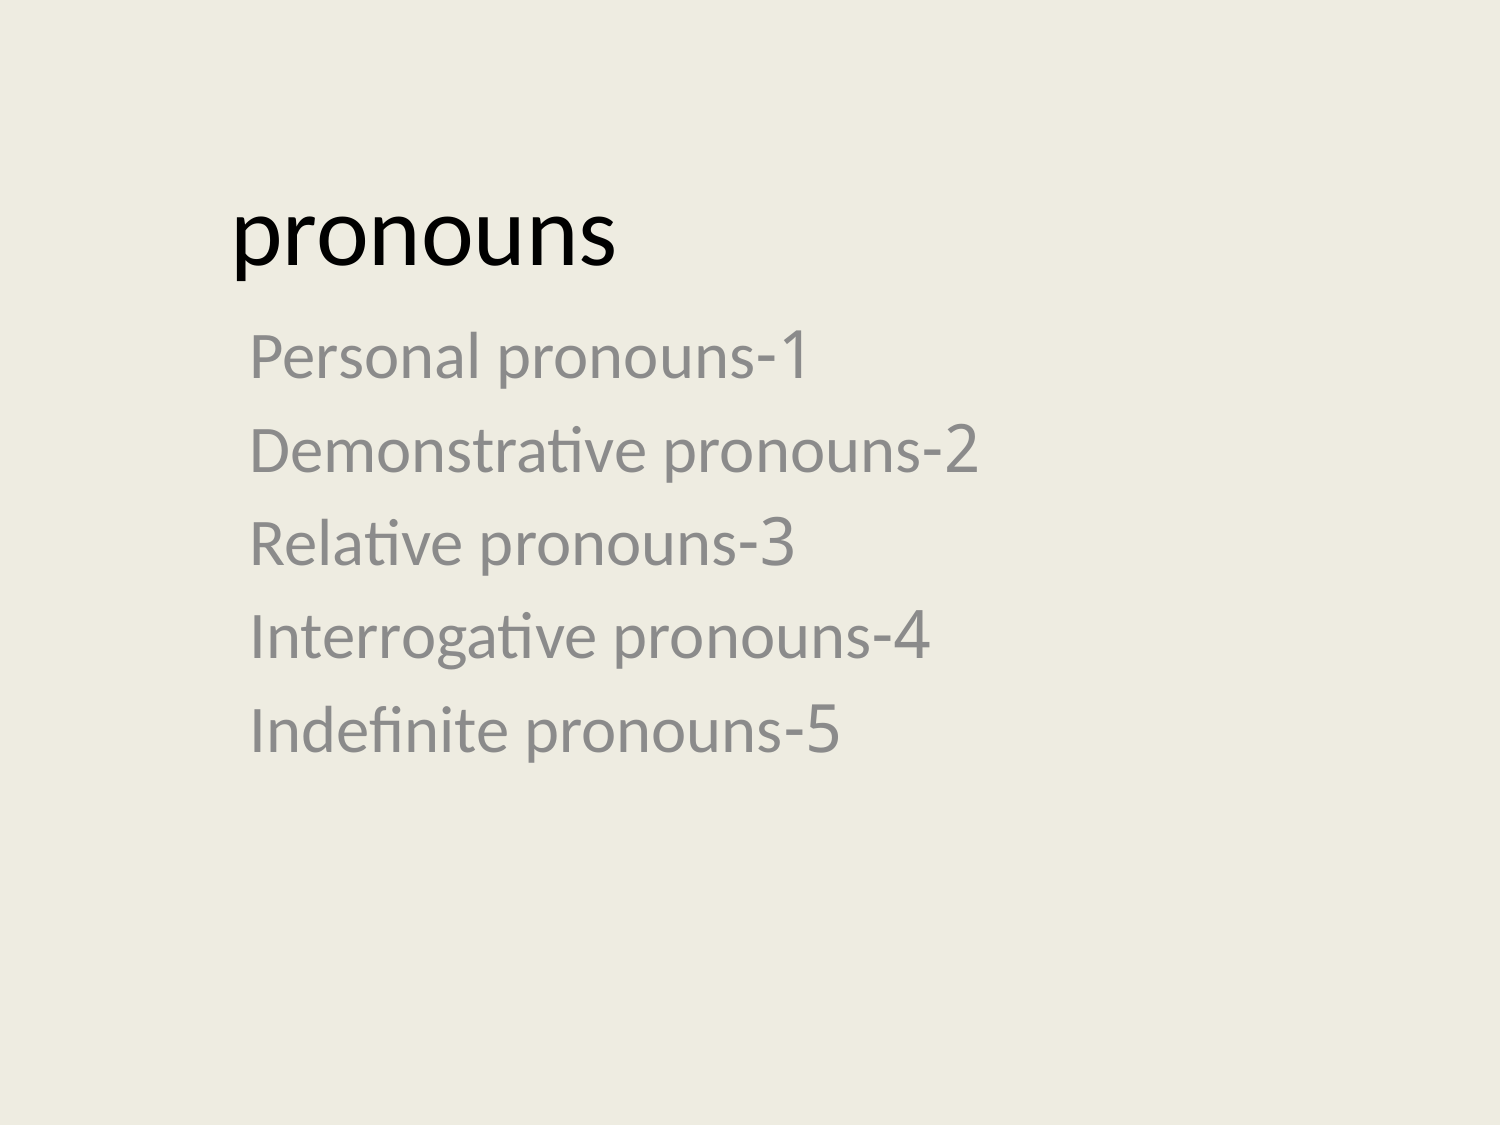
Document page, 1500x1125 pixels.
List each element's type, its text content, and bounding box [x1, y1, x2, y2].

subtitle 1-Personal pronouns 2-Demonstrative pronouns 3-Relative pronouns 4-Interrogative pronouns 5-Indefinite pronouns [234, 304, 1247, 530]
title pronouns [0, 70, 931, 382]
